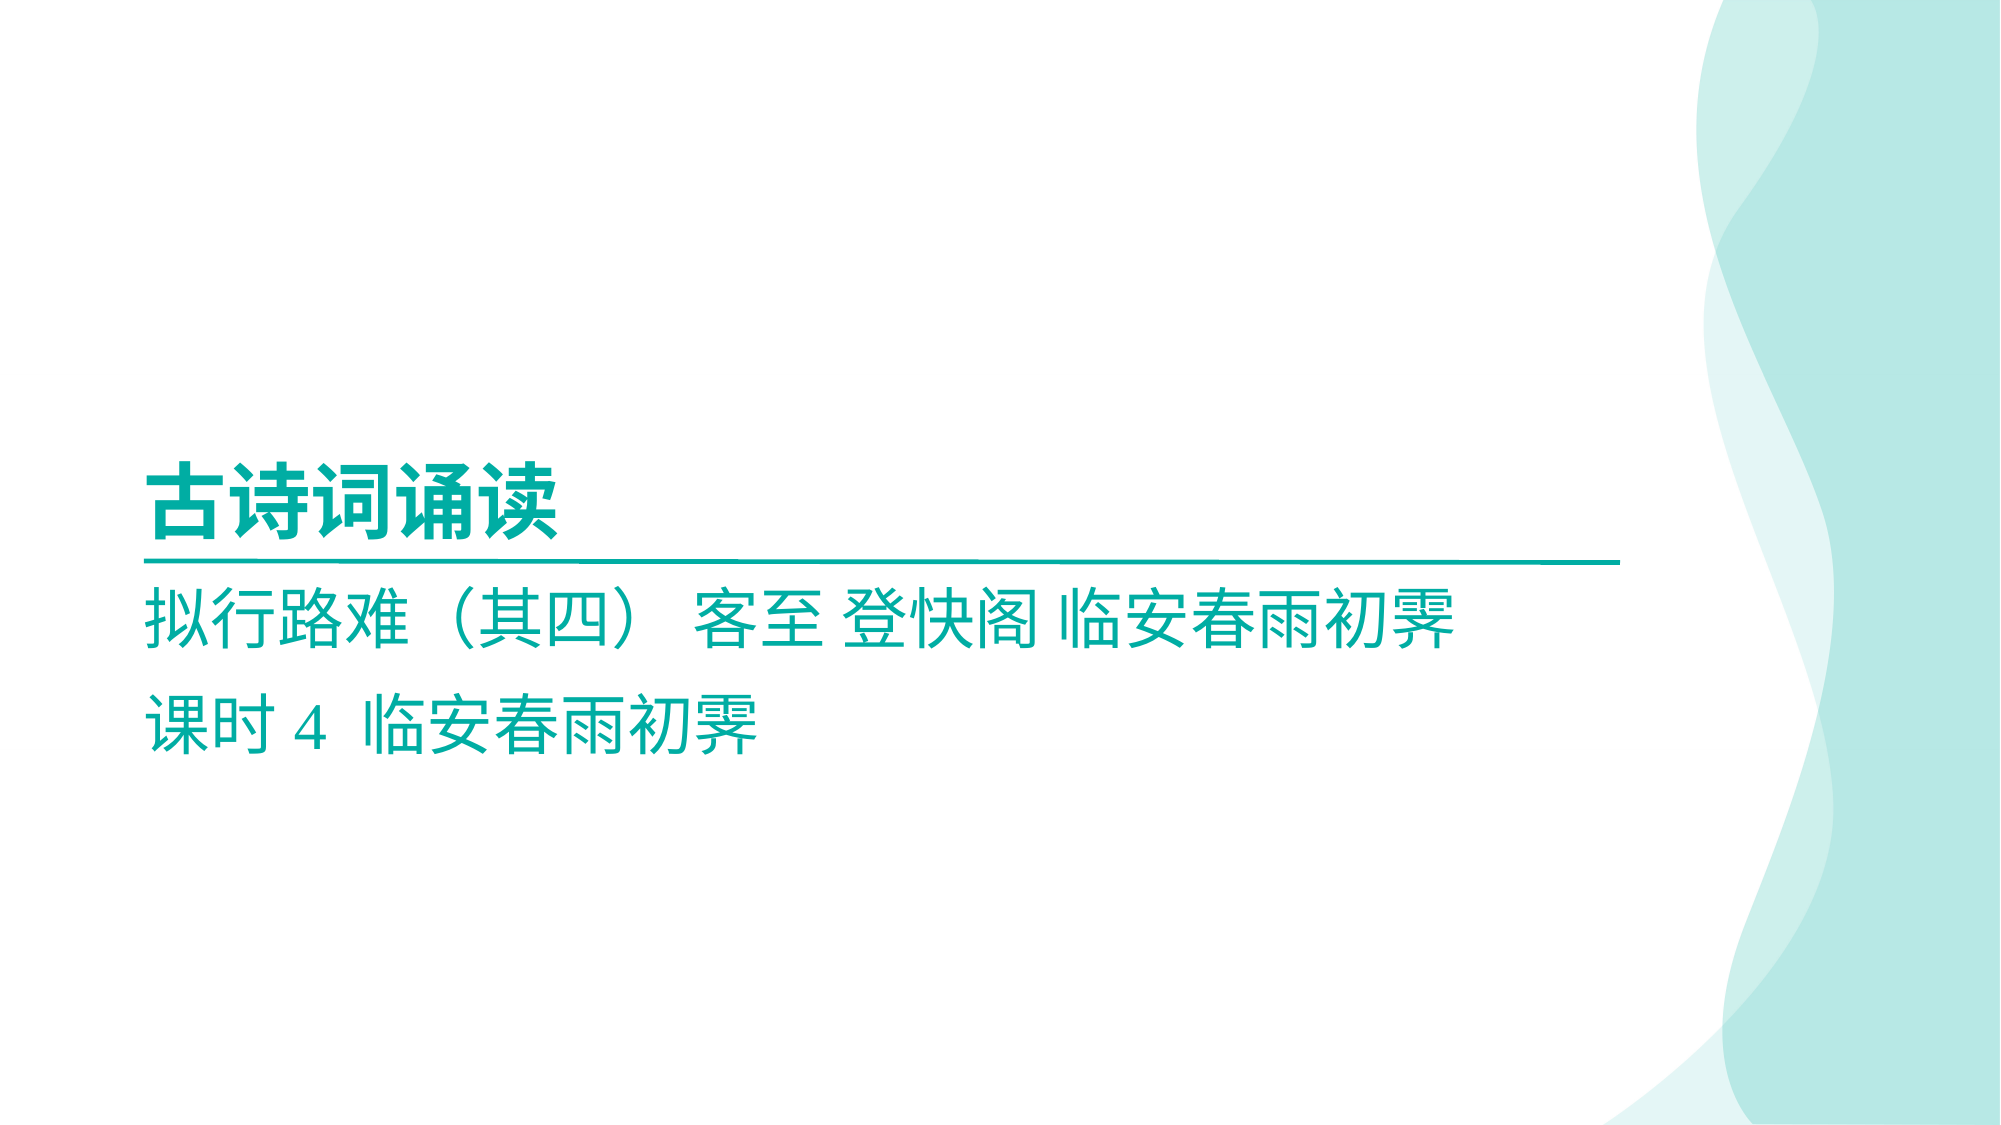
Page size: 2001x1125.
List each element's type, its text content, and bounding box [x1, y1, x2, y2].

text_box 古诗词诵读 [143, 430, 1946, 549]
picture [0, 0, 2000, 1125]
text_box 拟行路难（其四） 客至 登快阁 临安春雨初霁 [143, 573, 1946, 679]
text_box 课时4 临安春雨初霁 [143, 679, 1946, 847]
